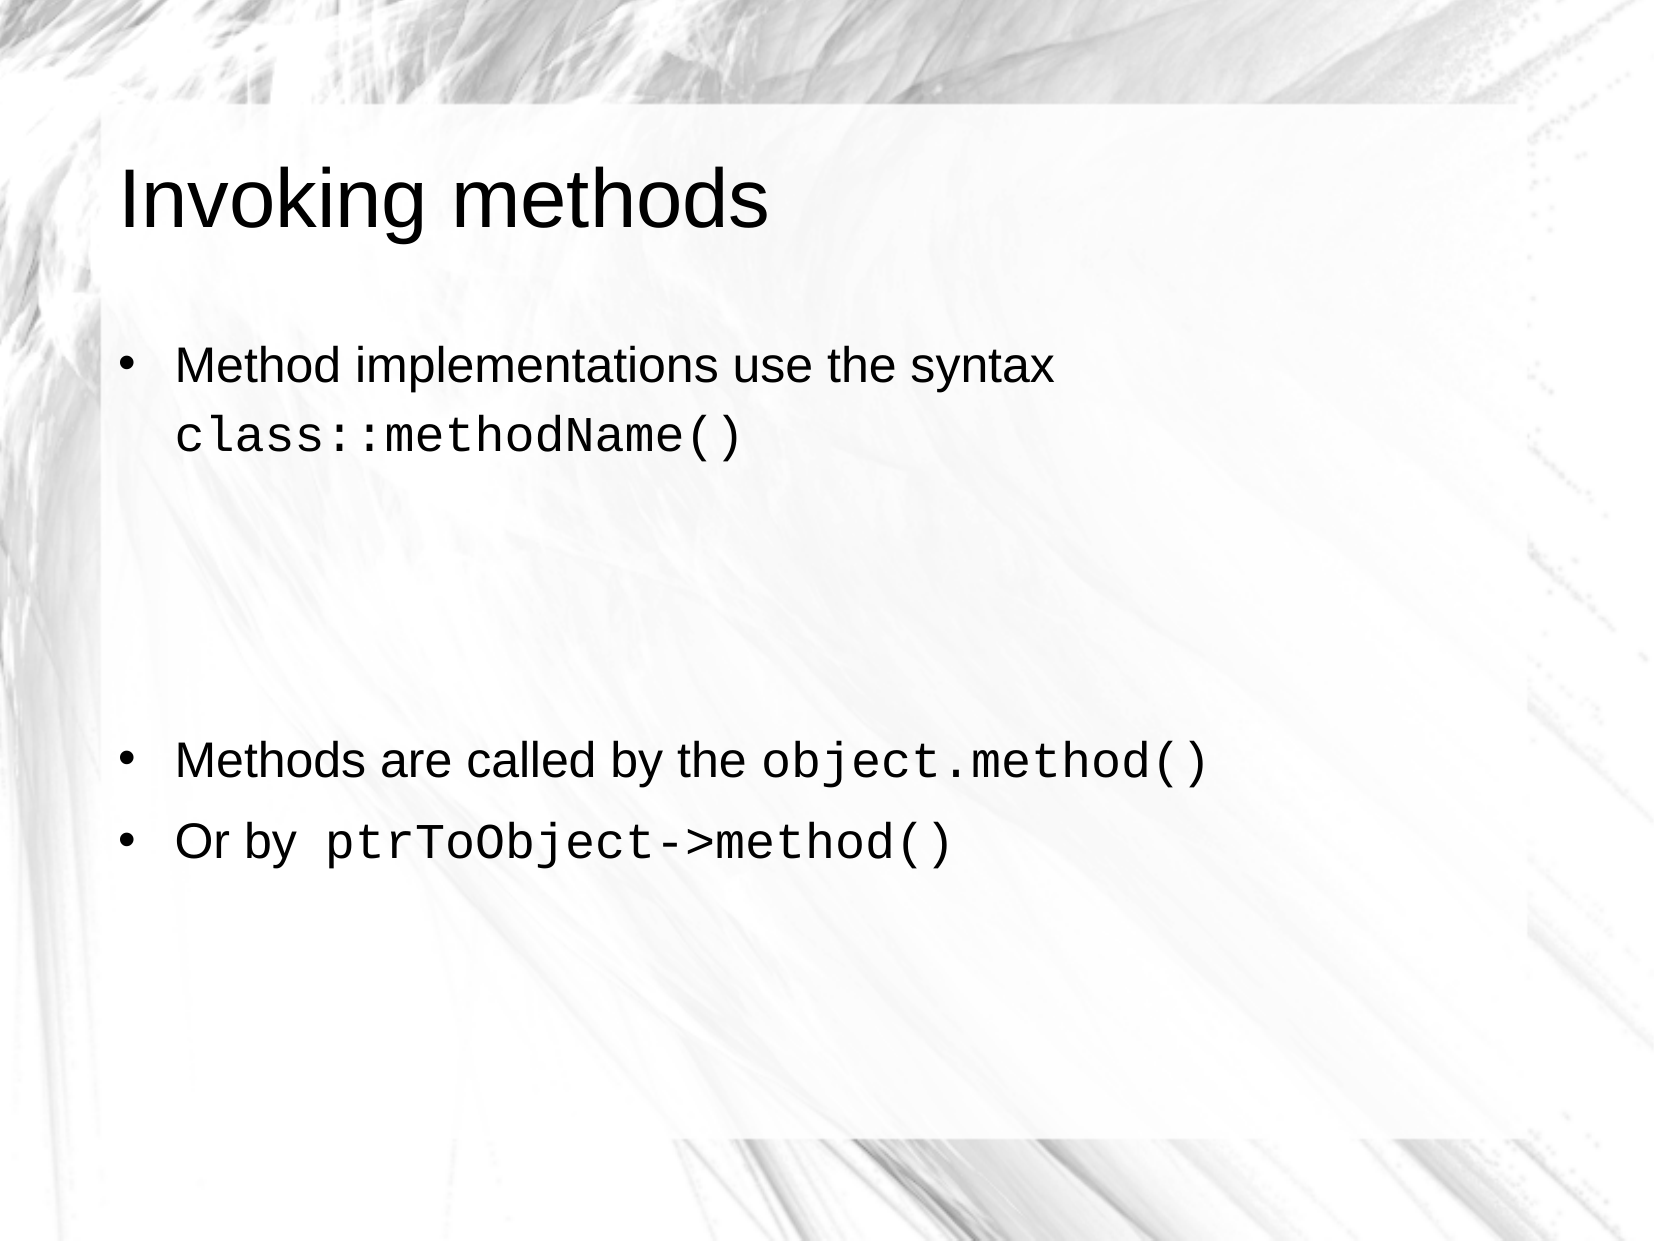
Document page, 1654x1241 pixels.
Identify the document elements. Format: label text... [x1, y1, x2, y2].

picture [0, 0, 1654, 1241]
title Invoking methods [118, 93, 1506, 299]
list Method implementations use the syntax class::methodName() Methods are called by the object.method() Or by ptrToObject->method() [118, 319, 1571, 1109]
